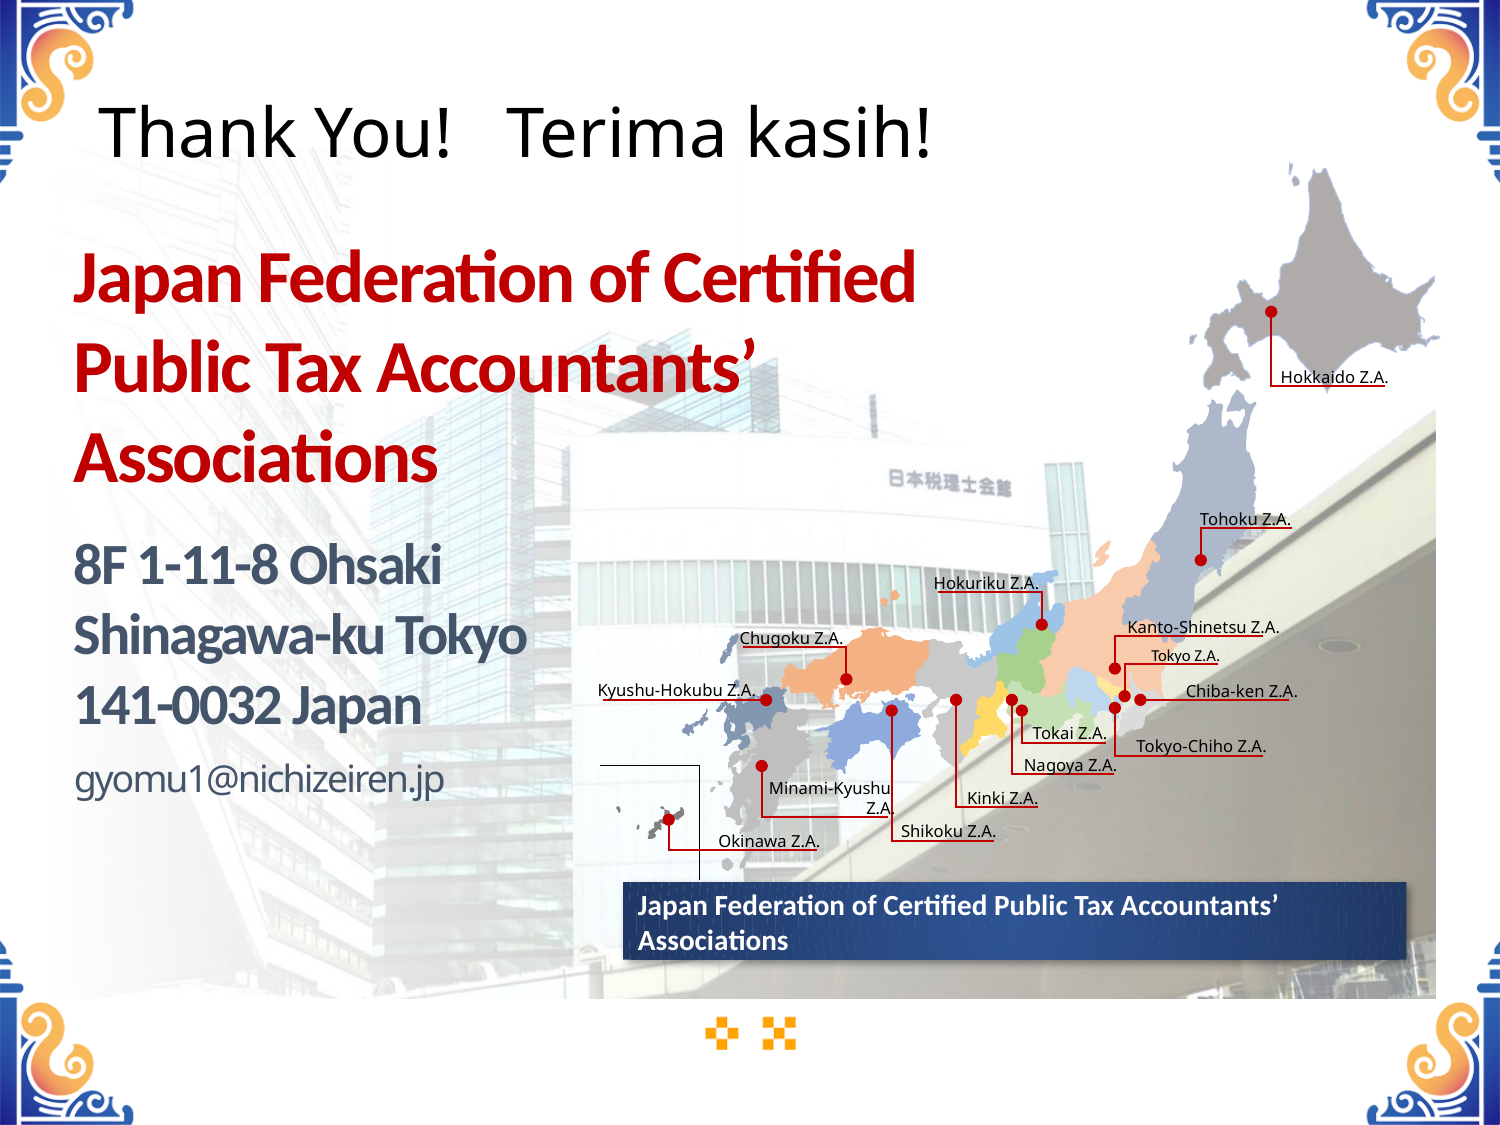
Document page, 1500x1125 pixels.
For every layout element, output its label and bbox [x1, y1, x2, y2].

picture [0, 0, 1500, 1125]
text_box [600, 162, 1440, 960]
